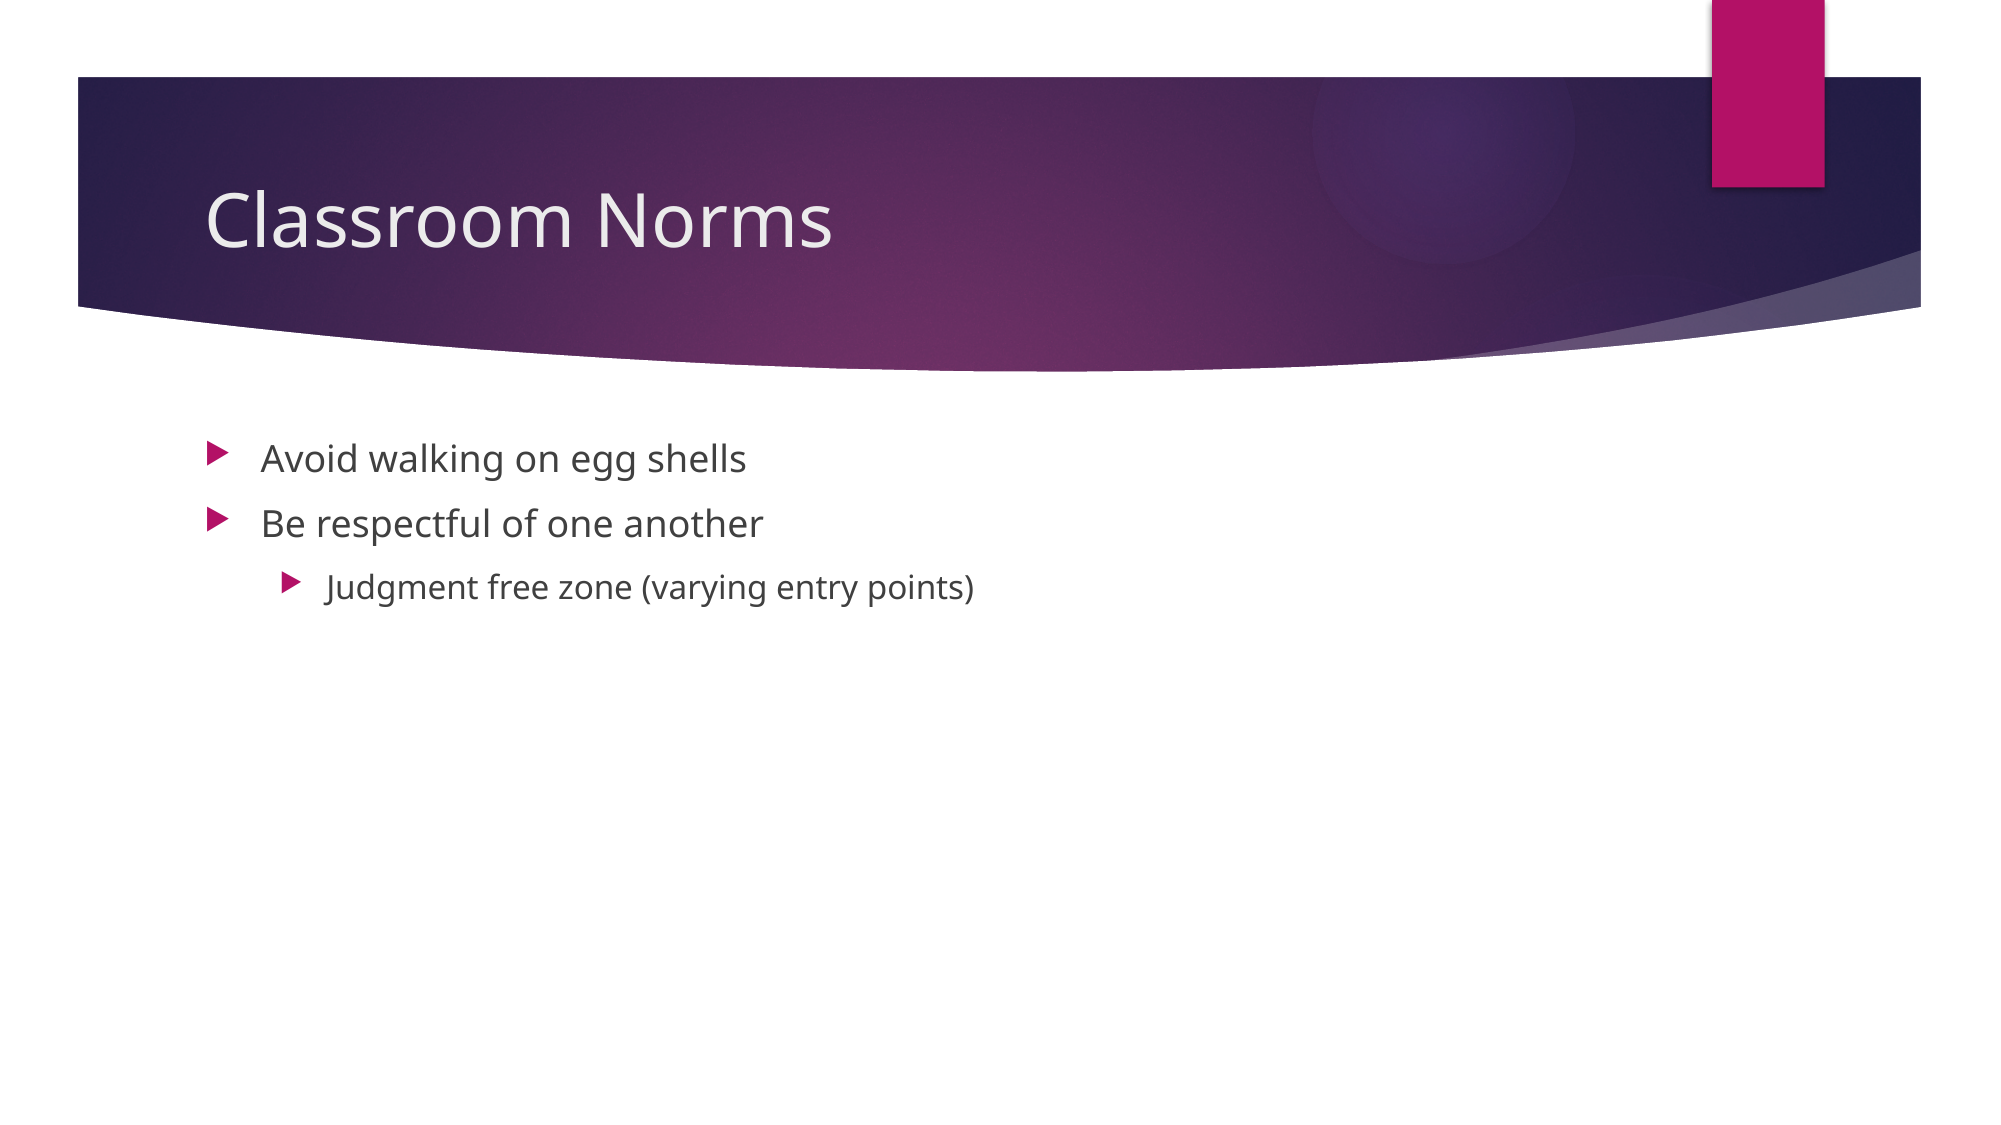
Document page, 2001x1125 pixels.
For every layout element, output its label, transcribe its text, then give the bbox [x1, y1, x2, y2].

title Classroom Norms [189, 159, 1627, 276]
list Avoid walking on egg shells Be respectful of one another Judgment free zone (varying entry points) [189, 427, 1638, 988]
